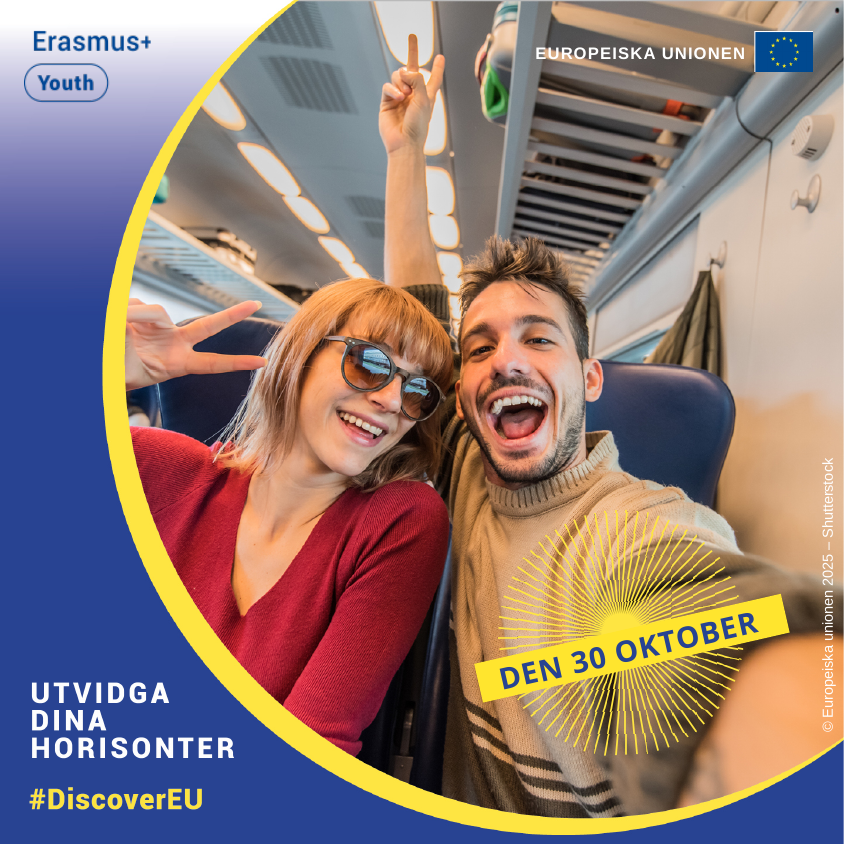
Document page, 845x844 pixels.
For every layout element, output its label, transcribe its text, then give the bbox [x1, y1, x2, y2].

list den 30 oktober [474, 593, 790, 703]
picture [0, 0, 844, 844]
